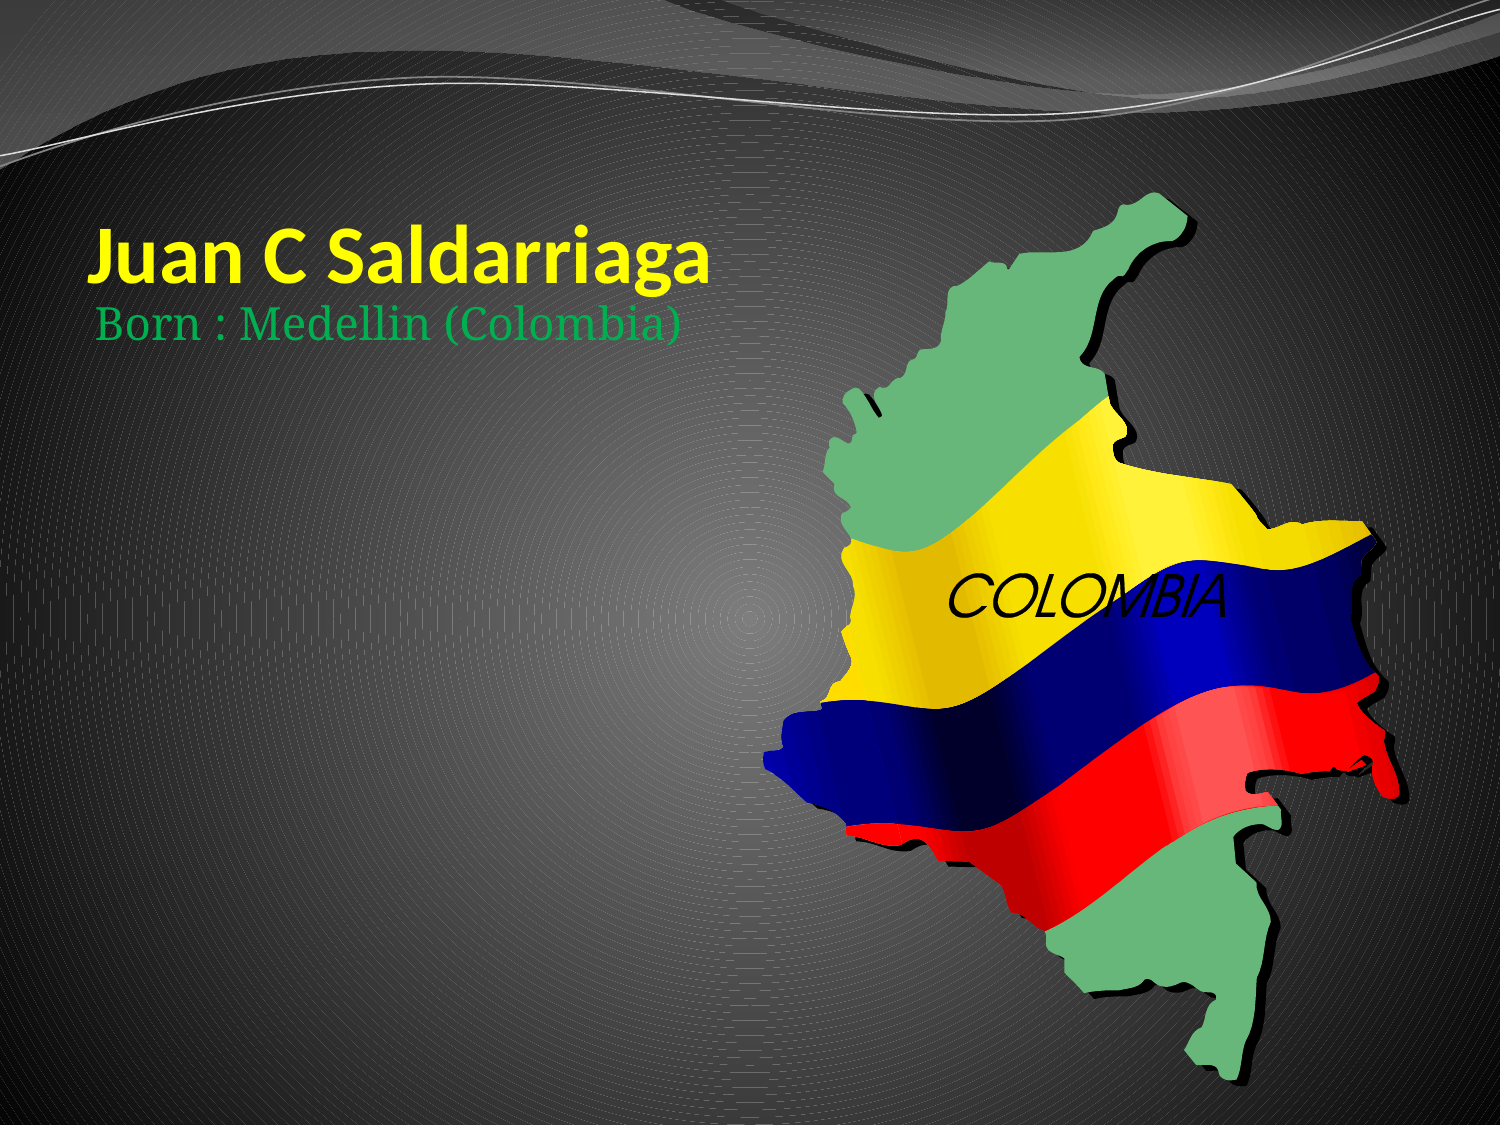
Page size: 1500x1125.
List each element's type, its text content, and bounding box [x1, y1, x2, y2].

title Juan C Saldarriaga [86, 137, 1362, 287]
list Born : Medellin (Colombia) [86, 287, 755, 692]
picture [762, 187, 1411, 1088]
